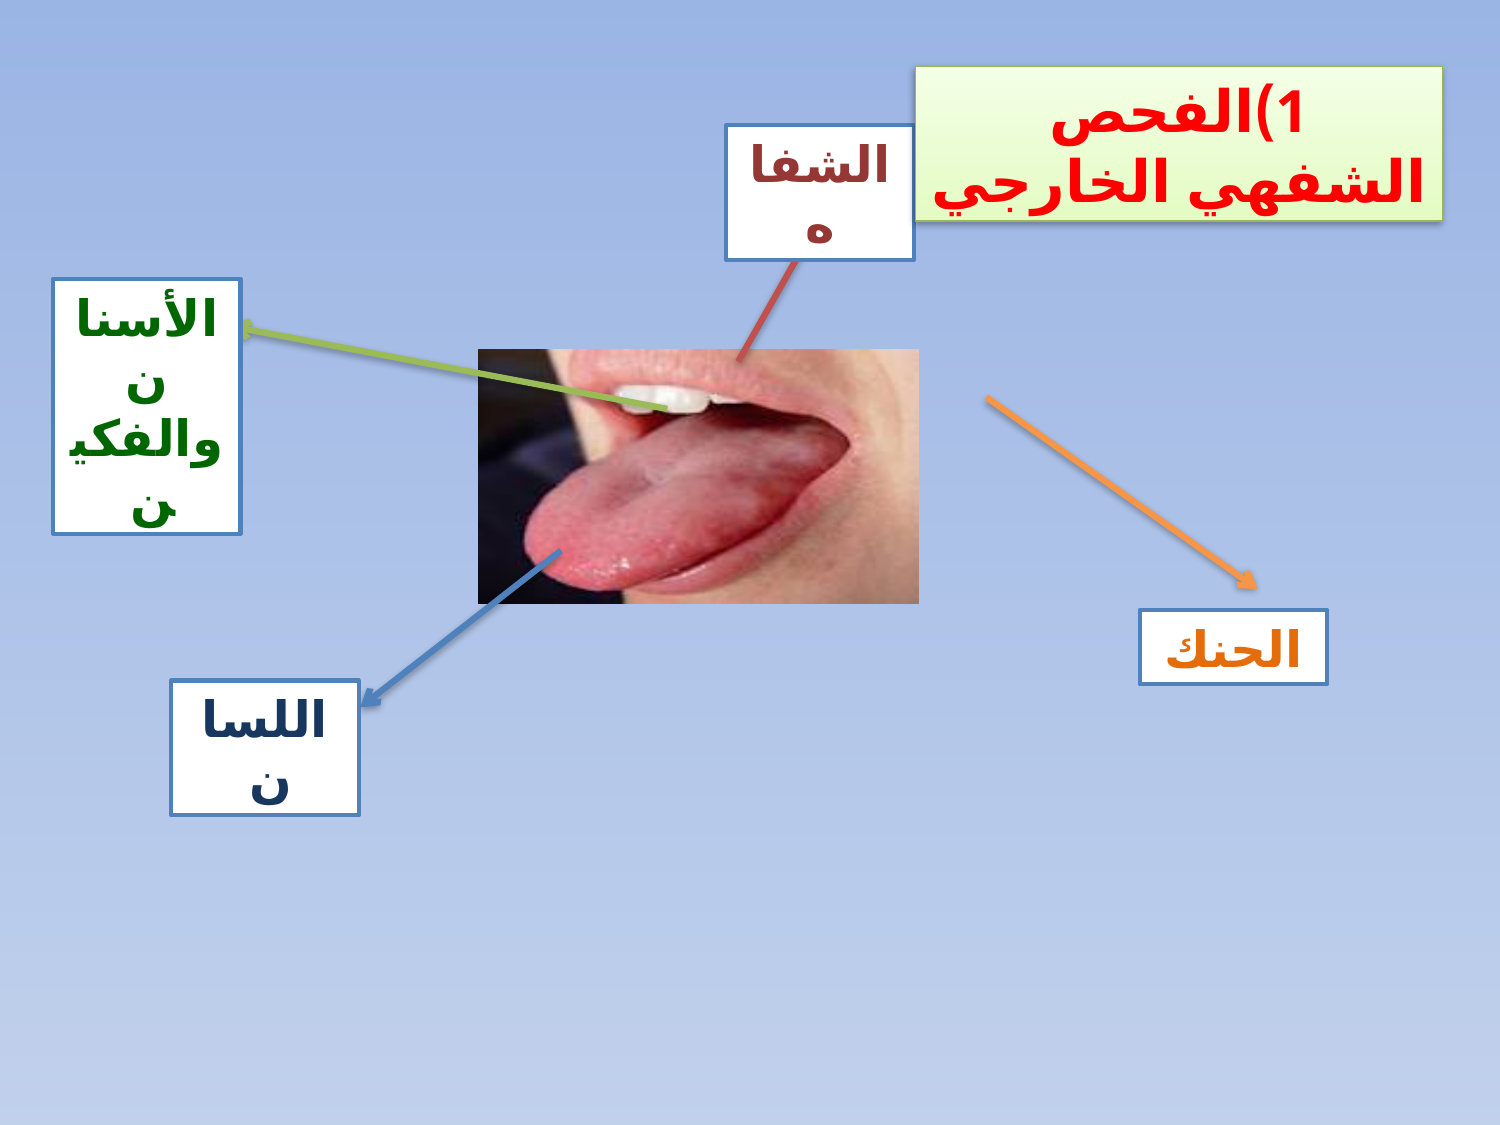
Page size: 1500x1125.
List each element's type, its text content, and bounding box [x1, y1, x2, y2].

text_box الأسنان والفكين [51, 277, 243, 536]
text_box الحنك [1138, 608, 1329, 686]
text_box 1)الفحص الشفهي الخارجي [915, 66, 1443, 222]
text_box الشفاه [724, 123, 916, 262]
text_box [737, 175, 844, 362]
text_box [229, 325, 668, 410]
text_box اللسان [169, 678, 361, 817]
picture [478, 349, 919, 604]
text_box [985, 396, 1259, 590]
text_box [359, 550, 562, 708]
